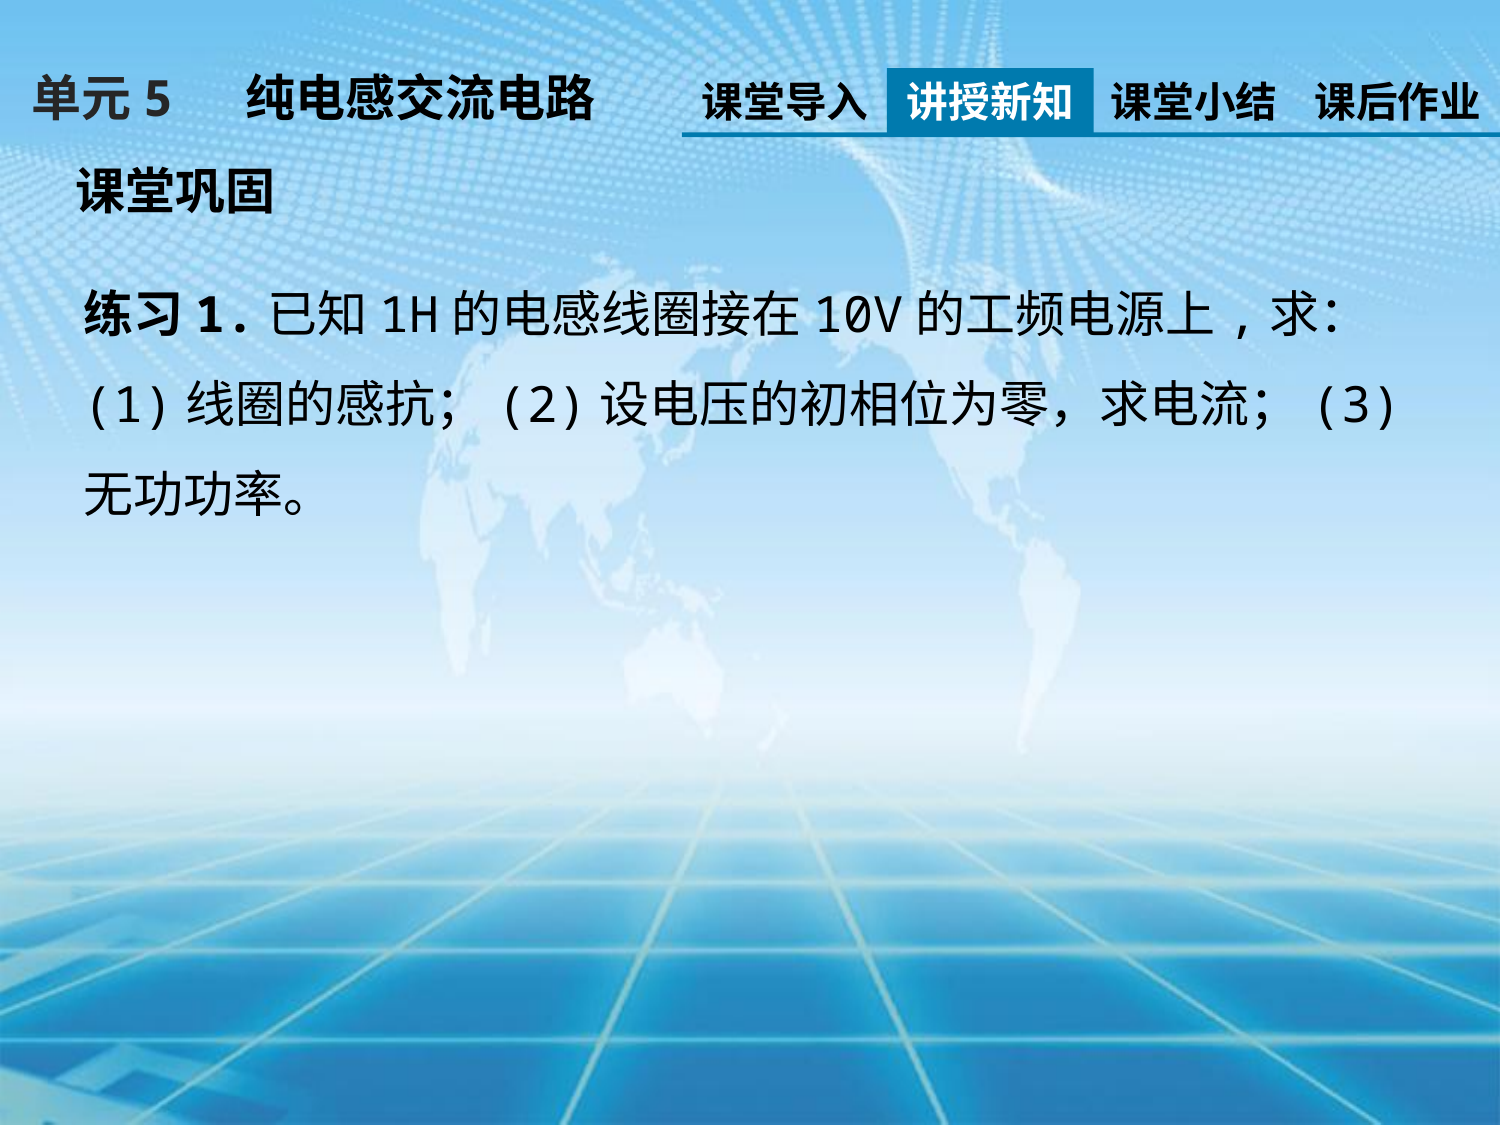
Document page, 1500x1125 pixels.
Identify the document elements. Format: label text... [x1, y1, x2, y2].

picture [0, 0, 1500, 1125]
text_box 练习1.已知1H的电感线圈接在10V的工频电源上,求：(1)线圈的感抗；(2)设电压的初相位为零，求电流；(3)无功功率。 [68, 244, 1424, 530]
text_box 课堂巩固 [19, 135, 332, 246]
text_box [16, 59, 1500, 135]
